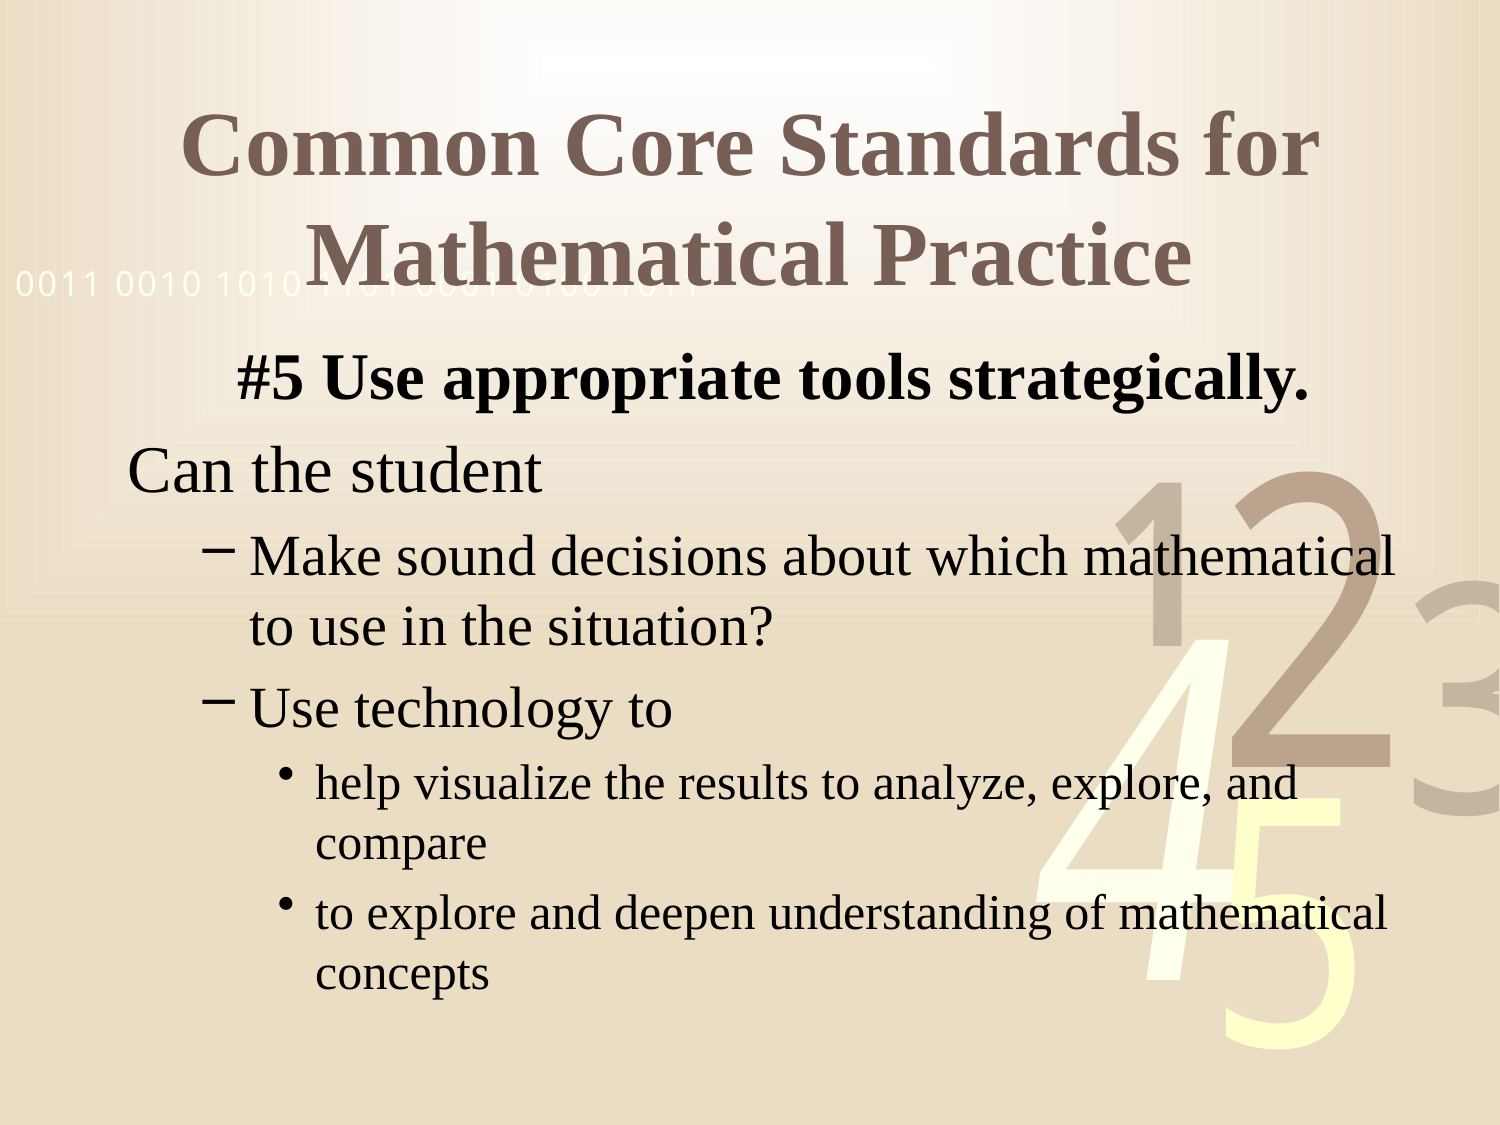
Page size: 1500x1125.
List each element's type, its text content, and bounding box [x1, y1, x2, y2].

list #5 Use appropriate tools strategically. Can the student Make sound decisions about which mathematical to use in the situation? Use technology to help visualize the results to analyze, explore, and compare to explore and deepen understanding of mathematical concepts [112, 324, 1438, 1001]
title Common Core Standards for Mathematical Practice [112, 99, 1388, 288]
